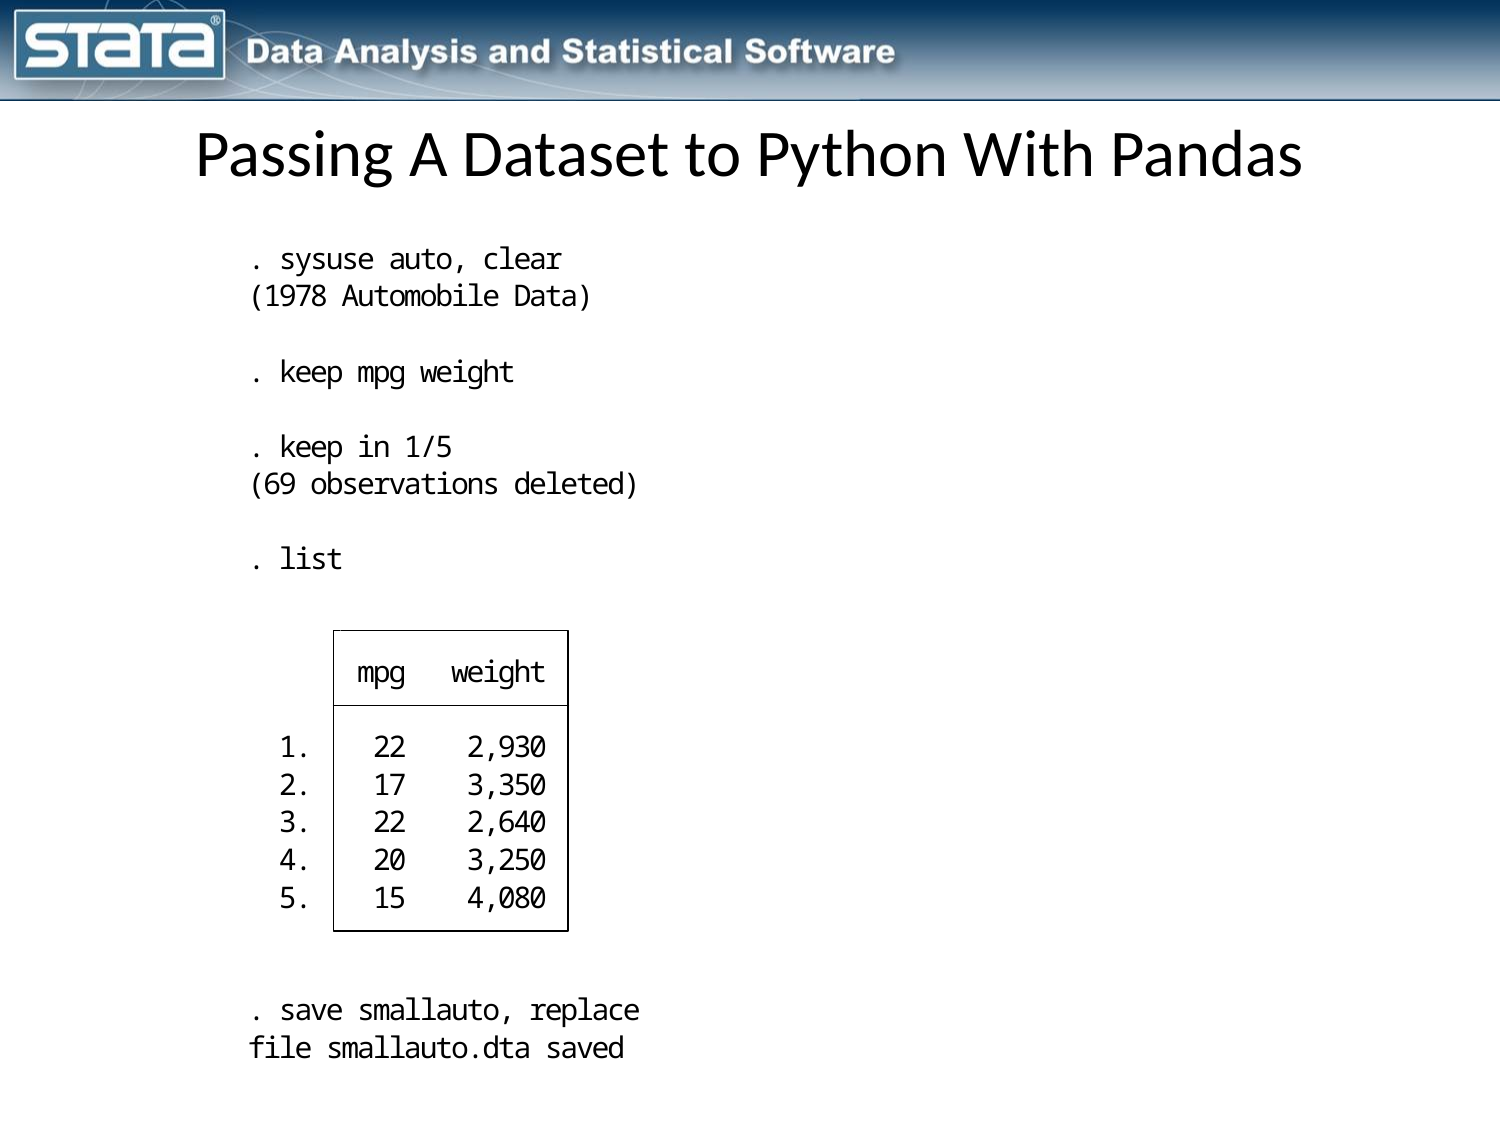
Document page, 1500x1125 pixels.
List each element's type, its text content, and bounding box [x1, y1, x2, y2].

picture [237, 237, 713, 1065]
picture [0, 0, 1500, 99]
title Passing A Dataset to Python With Pandas [0, 99, 1500, 200]
